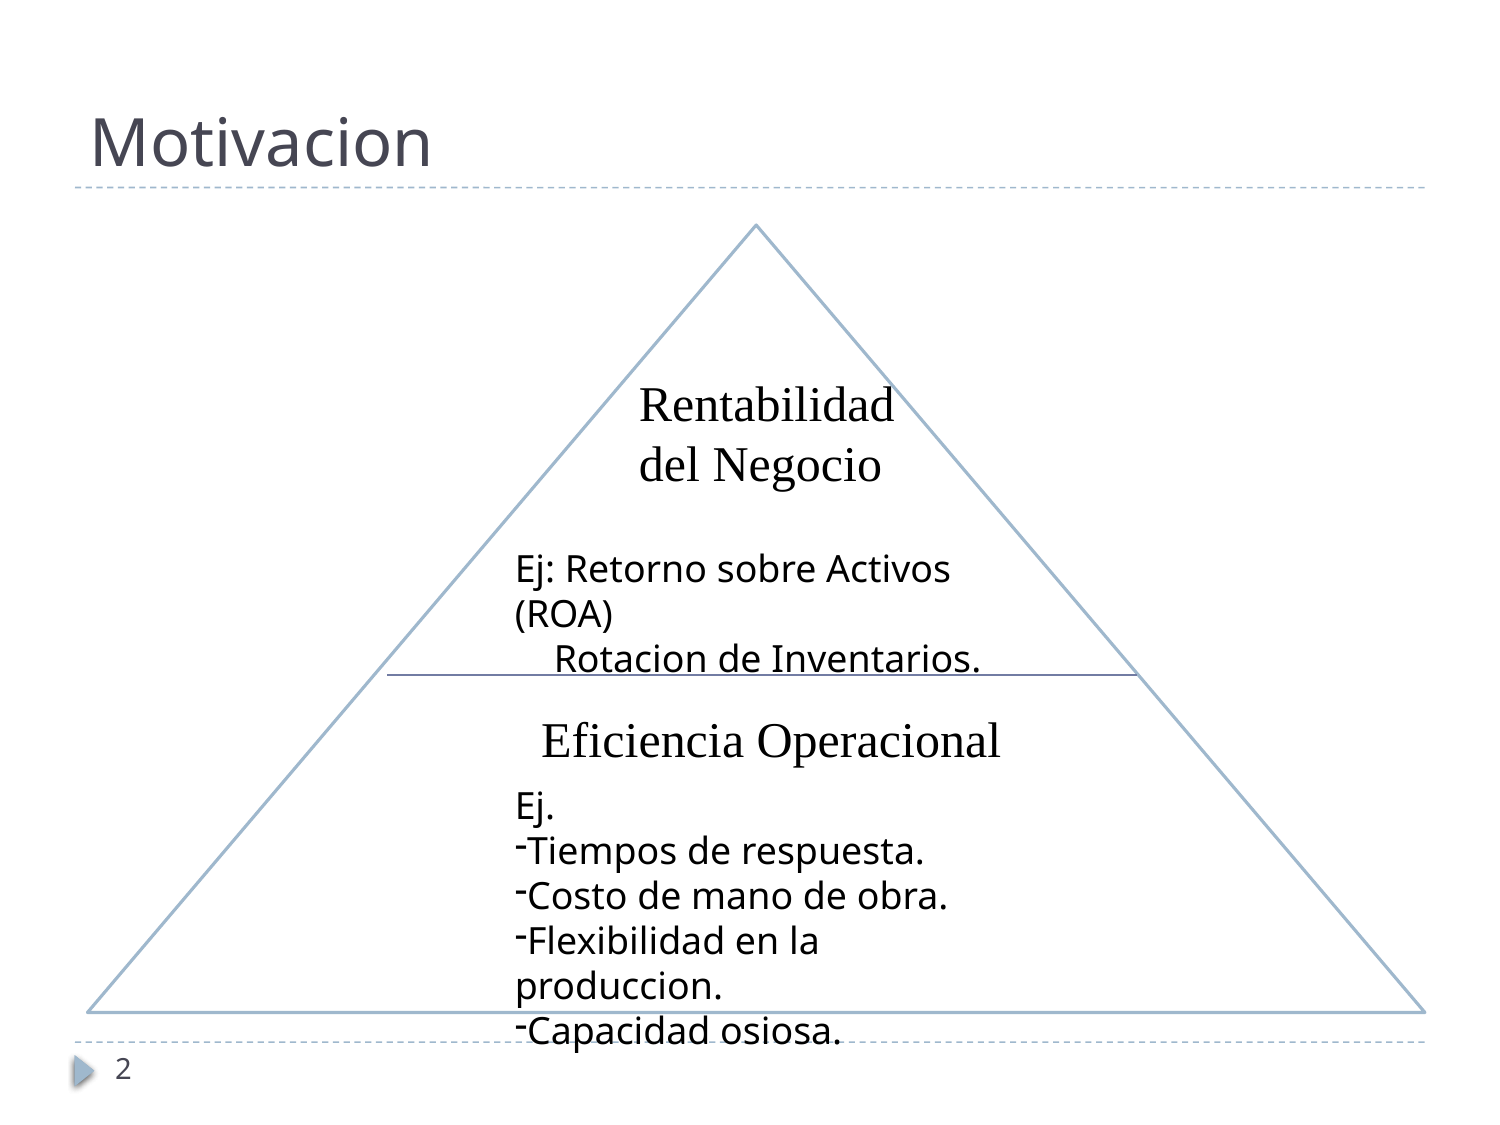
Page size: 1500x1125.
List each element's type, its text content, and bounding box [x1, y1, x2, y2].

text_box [87, 224, 1426, 1013]
text_box Ej. Tiempos de respuesta. Costo de mano de obra. Flexibilidad en la produccion. Capacidad osiosa. [499, 1026, 1038, 1105]
title Motivacion [75, 37, 1425, 188]
slide_number 2 [100, 1042, 426, 1103]
